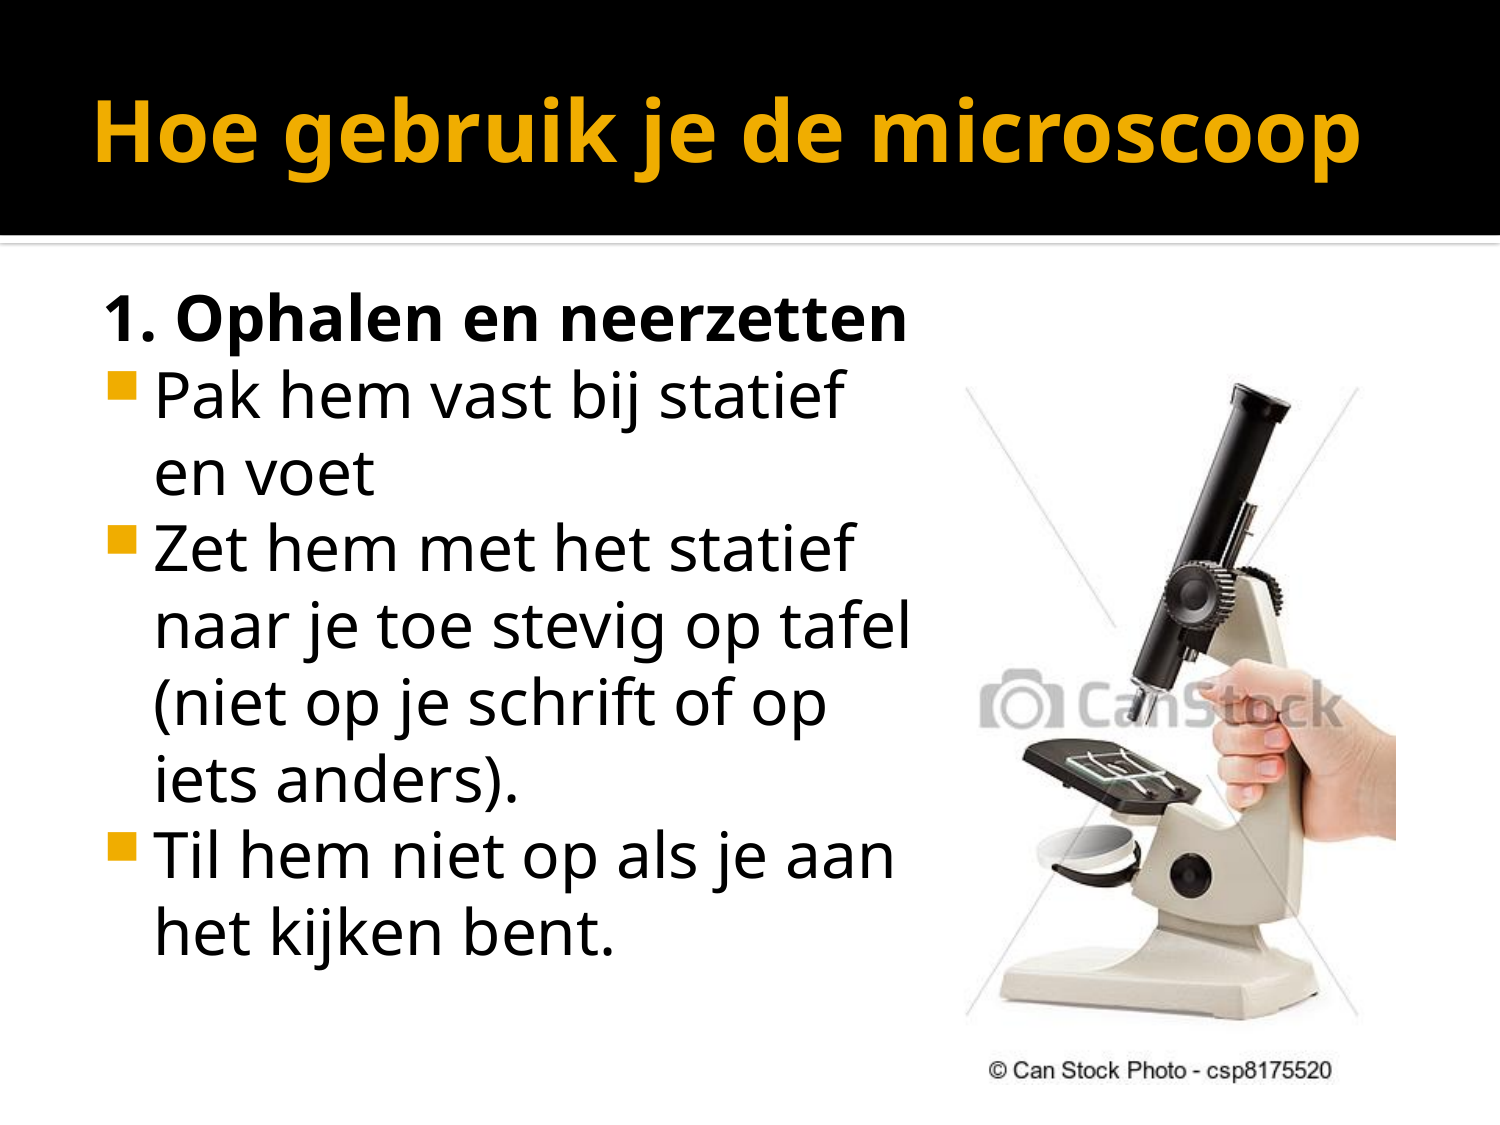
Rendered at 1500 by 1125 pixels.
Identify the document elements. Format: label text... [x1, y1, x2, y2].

title Hoe gebruik je de microscoop [75, 25, 1425, 231]
picture [927, 349, 1396, 1085]
list 1. Ophalen en neerzetten Pak hem vast bij statief en voet Zet hem met het statief naar je toe stevig op tafel (niet op je schrift of op iets anders). Til hem niet op als je aan het kijken bent. [75, 262, 939, 1005]
